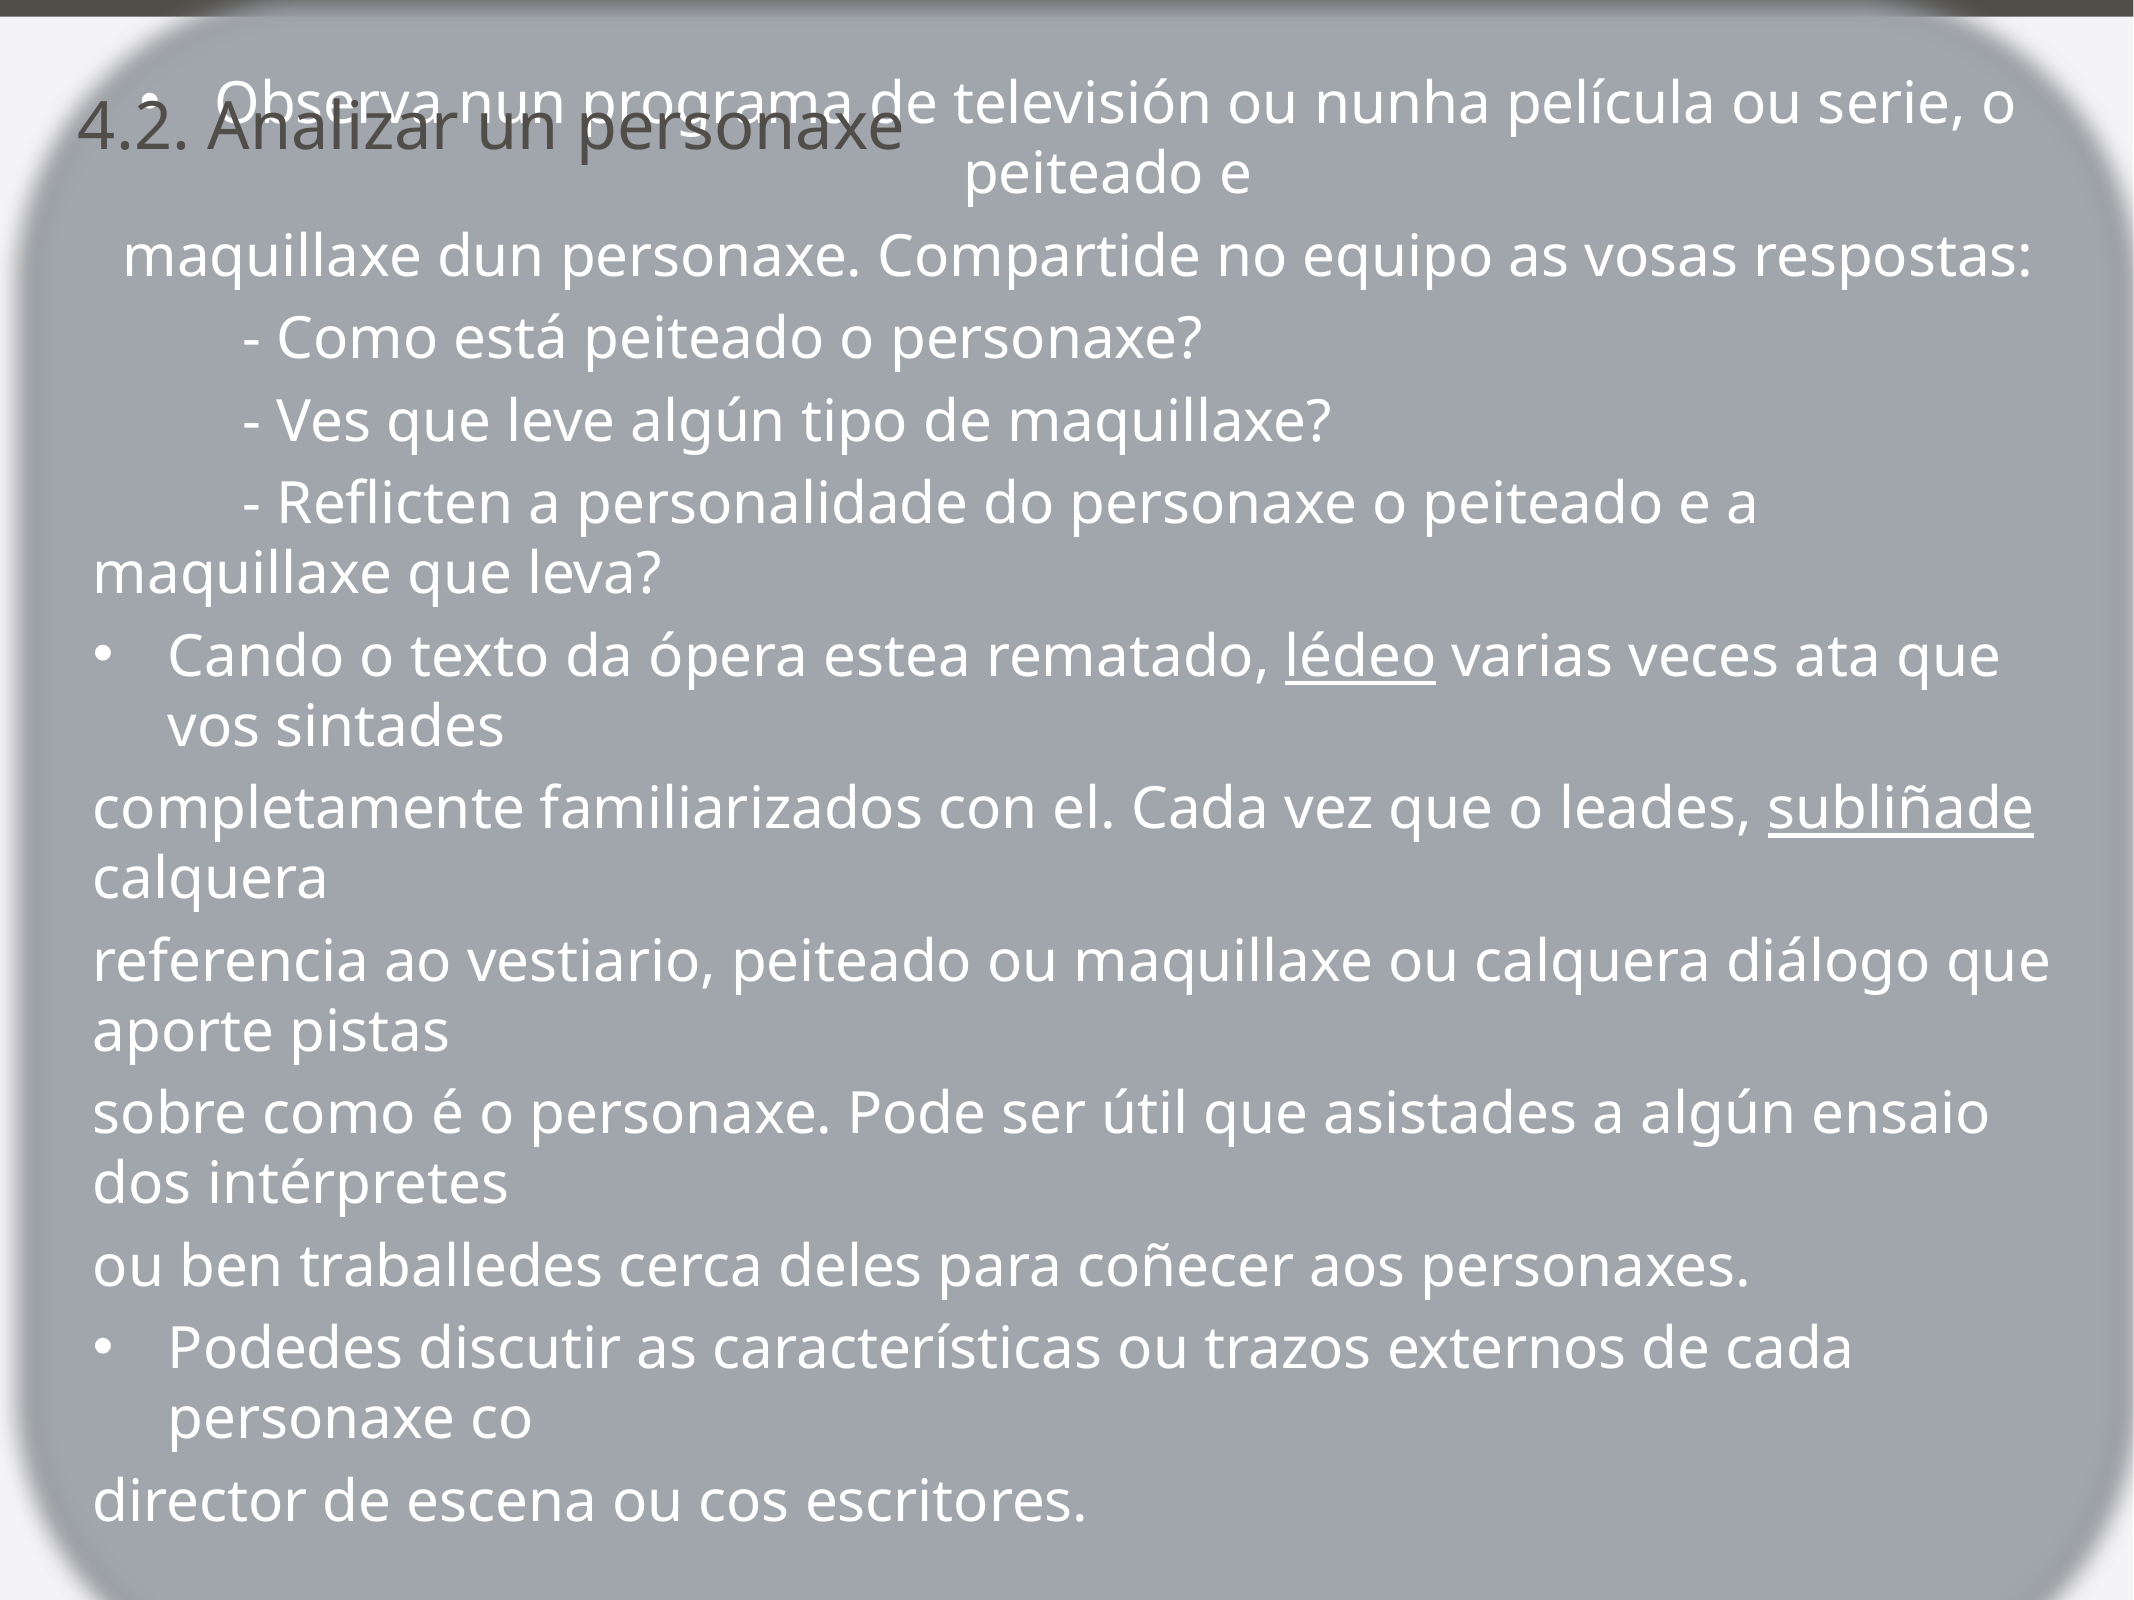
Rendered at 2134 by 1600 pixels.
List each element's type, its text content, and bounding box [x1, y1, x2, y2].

text_box Observa nun programa de televisión ou nunha película ou serie, o peiteado e maquillaxe dun personaxe. Compartide no equipo as vosas respostas: - Como está peiteado o personaxe? - Ves que leve algún tipo de maquillaxe? - Reflicten a personalidade do personaxe o peiteado e a maquillaxe que leva? Cando o texto da ópera estea rematado, lédeo varias veces ata que vos sintades completamente familiarizados con el. Cada vez que o leades, subliñade calquera referencia ao vestiario, peiteado ou maquillaxe ou calquera diálogo que aporte pistas sobre como é o personaxe. Pode ser útil que asistades a algún ensaio dos intérpretes ou ben traballedes cerca deles para coñecer aos personaxes. Podedes discutir as características ou trazos externos de cada personaxe co director de escena ou cos escritores. [46, 19, 2111, 1600]
text_box 4.2. Analizar un personaxe [69, 74, 915, 172]
